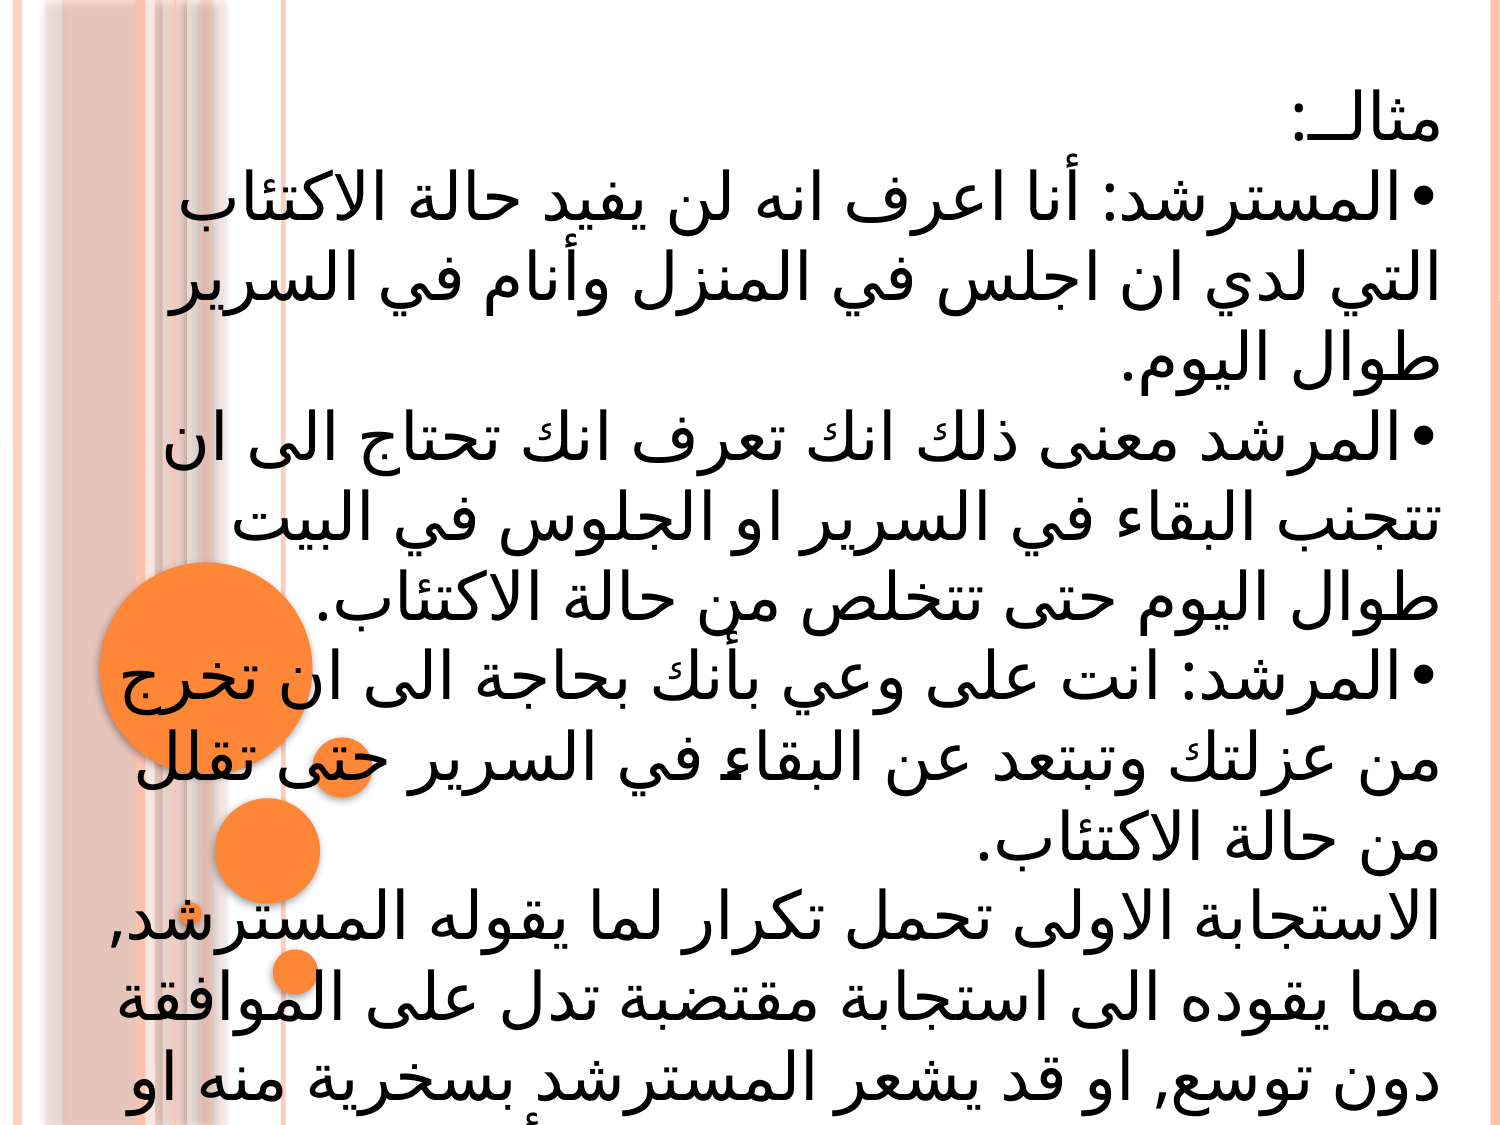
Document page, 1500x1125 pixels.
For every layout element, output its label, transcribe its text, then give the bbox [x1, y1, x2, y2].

text_box مثالــ: • المسترشد: أنا اعرف انه لن يفيد حالة الاكتئاب التي لدي ان اجلس في المنزل وأنام في السرير طوال اليوم. • المرشد معنى ذلك انك تعرف انك تحتاج الى ان تتجنب البقاء في السرير او الجلوس في البيت طوال اليوم حتى تتخلص من حالة الاكتئاب. • المرشد: انت على وعي بأنك بحاجة الى ان تخرج من عزلتك وتبتعد عن البقاء في السرير حتى تقلل من حالة الاكتئاب. الاستجابة الاولى تحمل تكرار لما يقوله المسترشد, مما يقوده الى استجابة مقتضبة تدل على الموافقة دون توسع, او قد يشعر المسترشد بسخرية منه او بحساسية لتقليد المرشد لما قاله. أما اعادة صياغة الجملة الثانية هي افضل من الاولى. [53, 66, 1459, 1125]
